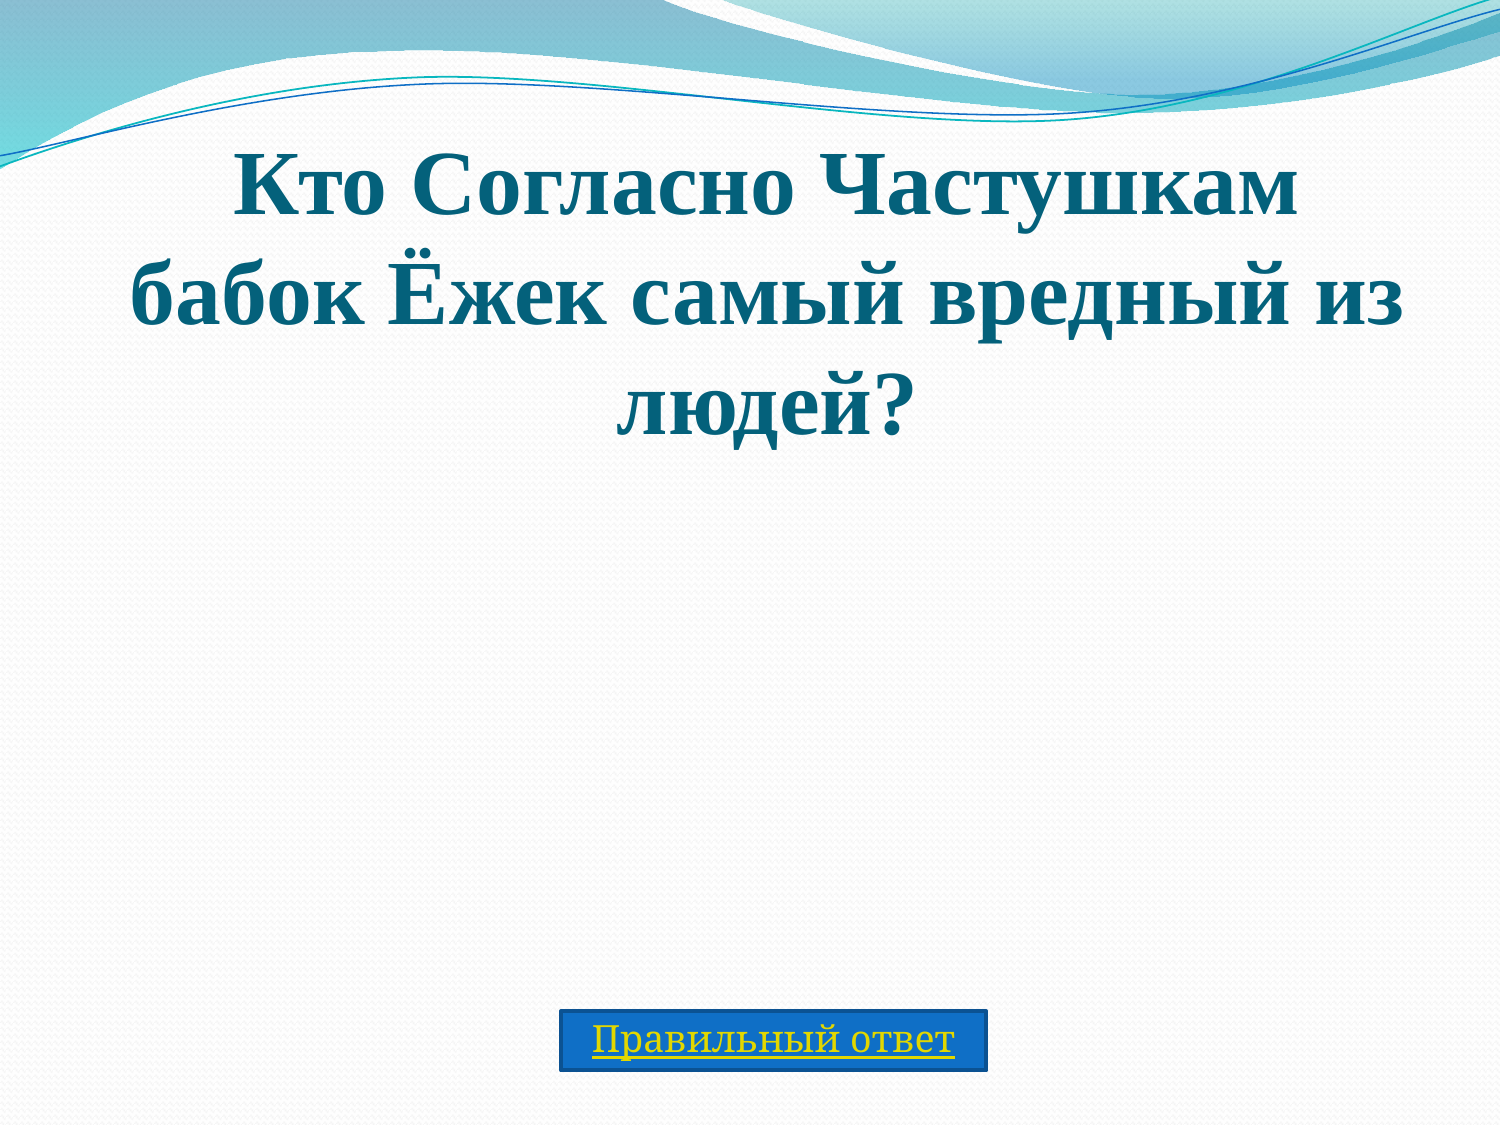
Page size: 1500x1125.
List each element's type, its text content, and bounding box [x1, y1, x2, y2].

text_box Кто Согласно Частушкам бабок Ёжек самый вредный из людей? [100, 115, 1436, 461]
text_box Правильный ответ [559, 1009, 988, 1072]
